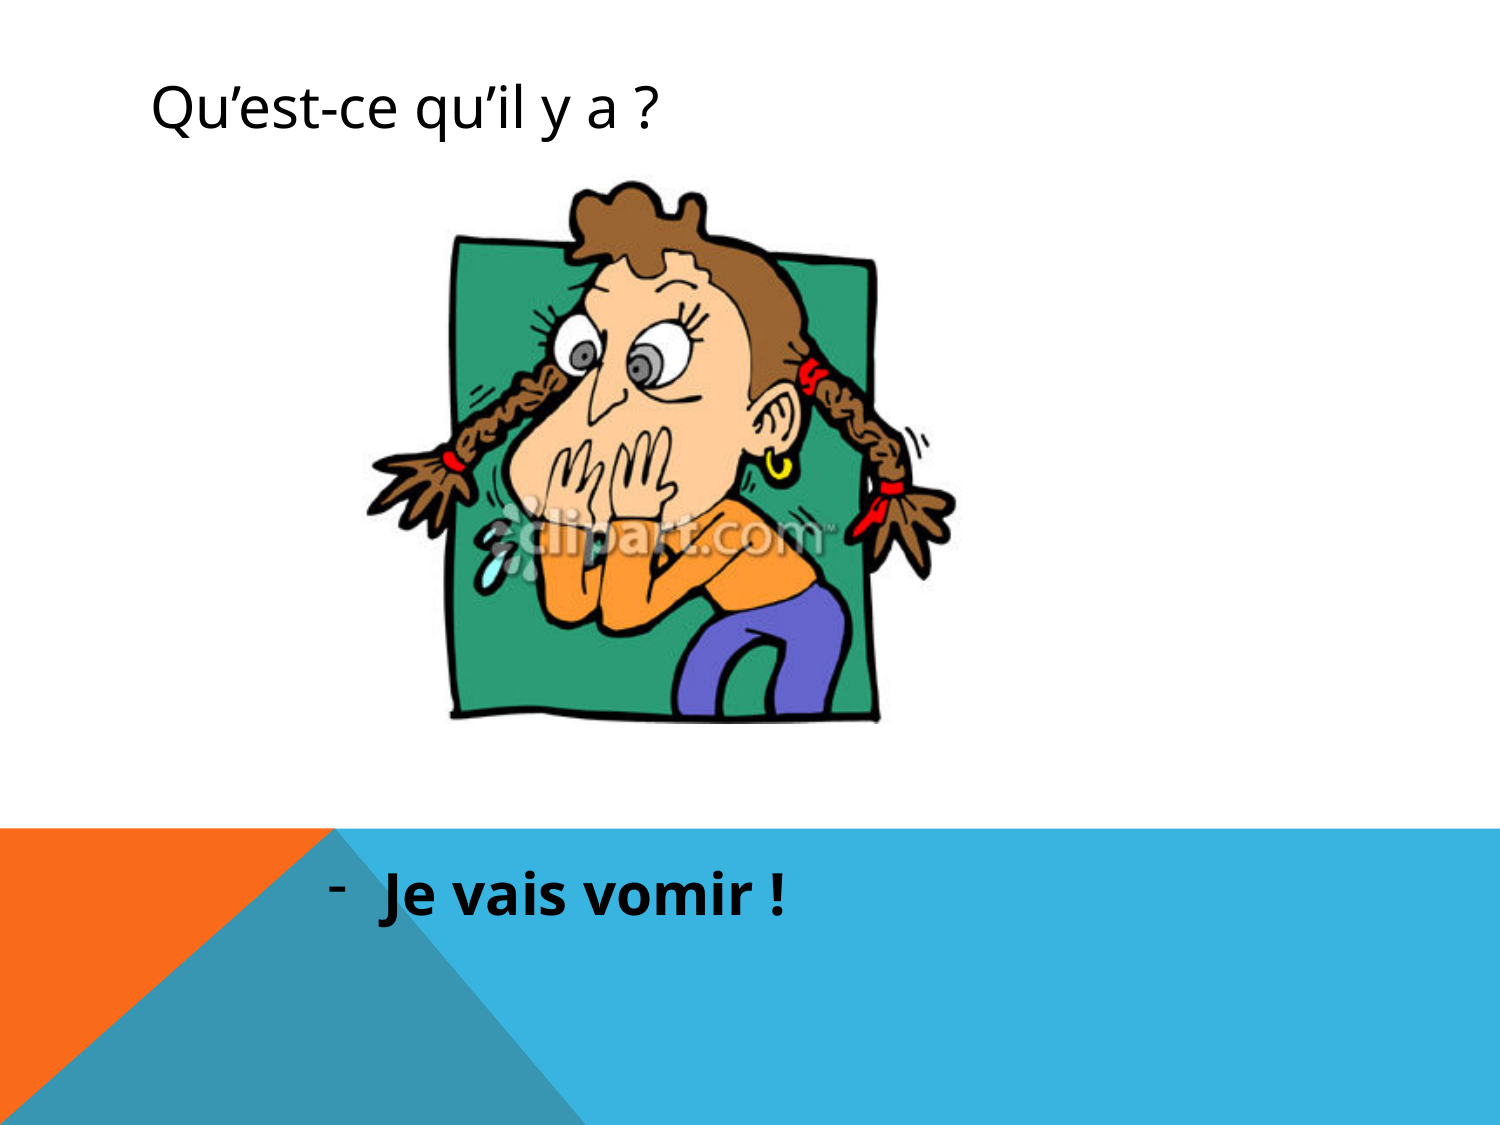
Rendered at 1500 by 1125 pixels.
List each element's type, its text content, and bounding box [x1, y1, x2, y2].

picture [362, 174, 973, 724]
title Qu’est-ce qu’il y a ? [135, 60, 1369, 150]
list Je vais vomir ! [312, 849, 1450, 1125]
